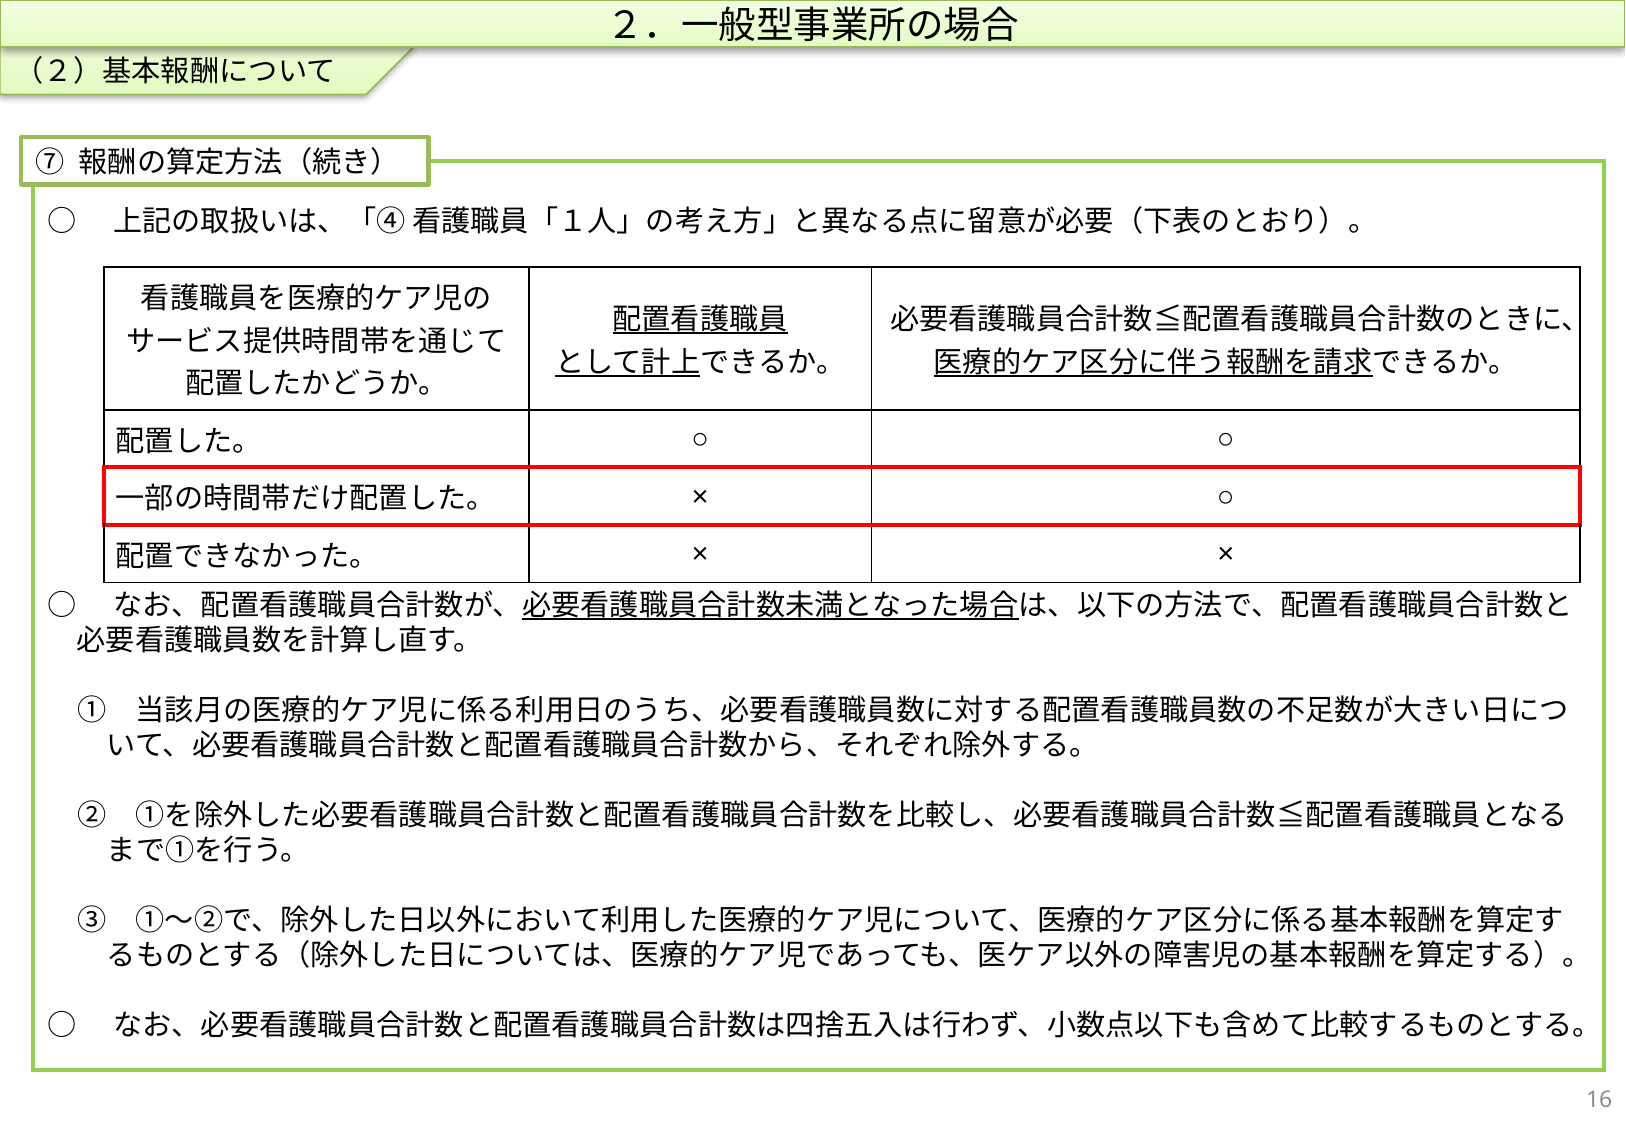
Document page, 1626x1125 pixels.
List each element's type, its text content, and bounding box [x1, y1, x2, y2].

table_header 配置看護職員 として計上できるか。 [530, 268, 871, 409]
table_cell 配置した。 [105, 411, 528, 465]
text_box ⑦ 報酬の算定方法（続き） [19, 135, 431, 187]
table_cell × [530, 469, 871, 523]
text_box ○ 上記の取扱いは、「④ 看護職員「１人」の考え方」と異なる点に留意が必要（下表のとおり）。 ○ なお、配置看護職員合計数が、必要看護職員合計数未満となった場合は、以下の方法で、配置看護職員合計数と必要看護職員数を計算し直す。 ① 当該月の医療的ケア児に係る利用日のうち、必要看護職員数に対する配置看護職員数の不足数が大きい日について、必要看護職員合計数と配置看護職員合計数から、それぞれ除外する。 ② ①を除外した必要看護職員合計数と配置看護職員合計数を比較し、必要看護職員合計数≦配置看護職員となるまで①を行う。 ③ ①～②で、除外した日以外において利用した医療的ケア児について、医療的ケア区分に係る基本報酬を算定するものとする（除外した日については、医療的ケア児であっても、医ケア以外の障害児の基本報酬を算定する）。 ○ なお、必要看護職員合計数と配置看護職員合計数は四捨五入は行わず、小数点以下も含めて比較するものとする。 [32, 160, 1604, 1071]
table_cell × [872, 527, 1579, 582]
text_box （２）基本報酬について [0, 56, 404, 96]
table_cell ○ [530, 411, 871, 465]
slide_number 15 [1248, 1070, 1625, 1125]
table_cell 配置できなかった。 [105, 527, 528, 582]
table_header 看護職員を医療的ケア児の サービス提供時間帯を通じて 配置したかどうか。 [105, 268, 528, 409]
table_header 必要看護職員合計数≦配置看護職員合計数のときに、 医療的ケア区分に伴う報酬を請求できるか。 [872, 268, 1579, 409]
text_box ２．一般型事業所の場合 [0, 0, 1625, 48]
table_cell ○ [872, 411, 1579, 465]
table_cell 一部の時間帯だけ配置した。 [106, 469, 528, 523]
table_cell × [530, 527, 871, 582]
table_cell ○ [872, 469, 1578, 523]
